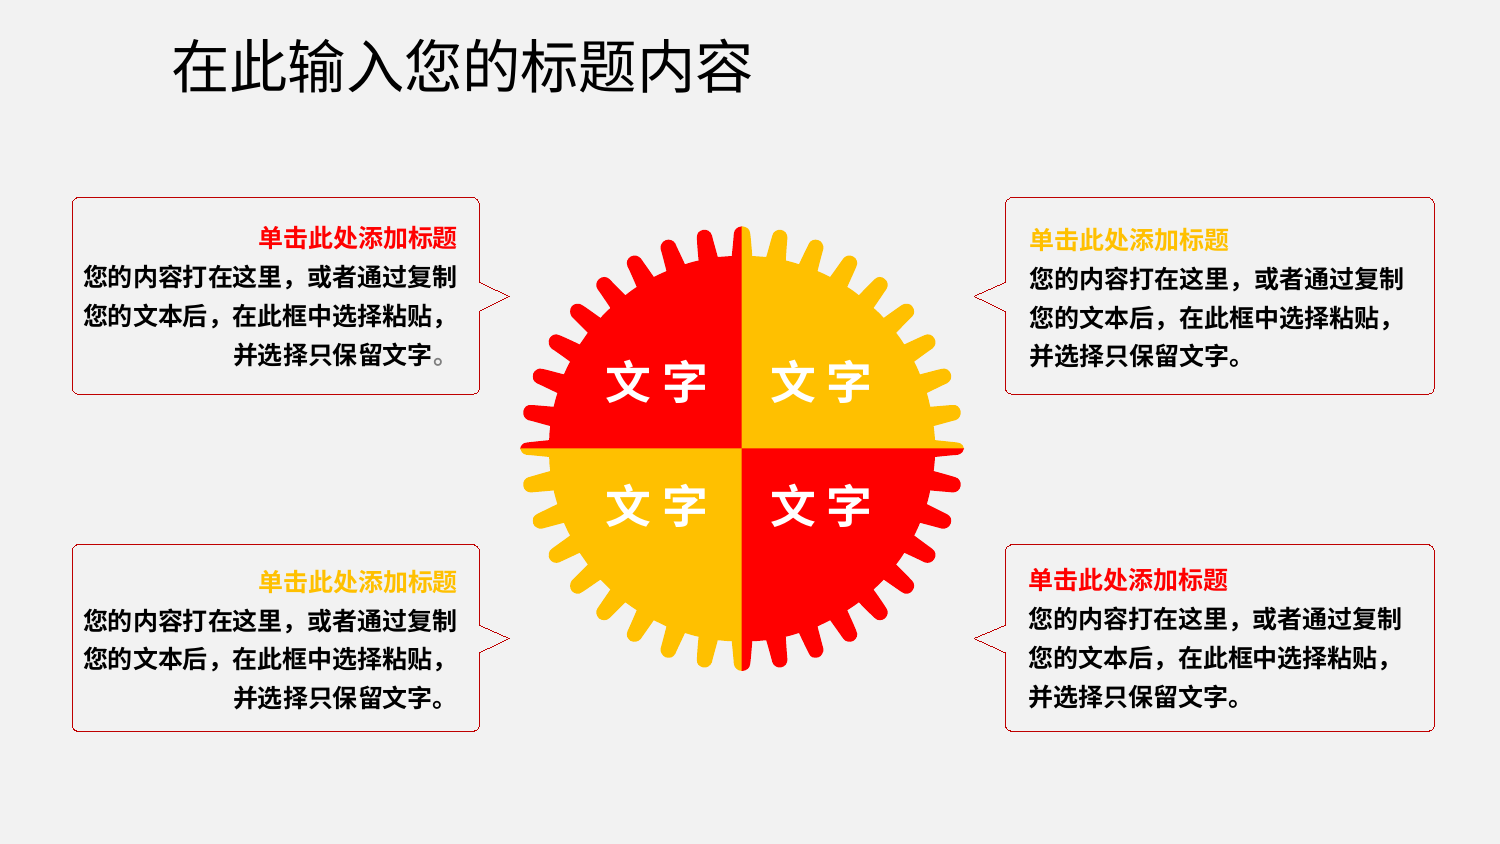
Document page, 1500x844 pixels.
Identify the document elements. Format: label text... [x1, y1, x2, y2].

text_box 单击此处添加标题 您的内容打在这里，或者通过复制您的文本后，在此框中选择粘贴，并选择只保留文字。 [64, 210, 465, 373]
text_box 单击此处添加标题 您的内容打在这里，或者通过复制您的文本后，在此框中选择粘贴，并选择只保留文字。 [1021, 552, 1416, 715]
text_box 单击此处添加标题 您的内容打在这里，或者通过复制您的文本后，在此框中选择粘贴，并选择只保留文字。 [1022, 212, 1417, 374]
text_box [974, 544, 1435, 732]
text_box 在此输入您的标题内容 [156, 22, 793, 108]
text_box [974, 197, 1435, 395]
text_box [72, 544, 510, 732]
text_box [520, 226, 965, 672]
text_box 单击此处添加标题 您的内容打在这里，或者通过复制您的文本后，在此框中选择粘贴，并选择只保留文字。 [64, 554, 465, 717]
text_box [72, 197, 510, 395]
